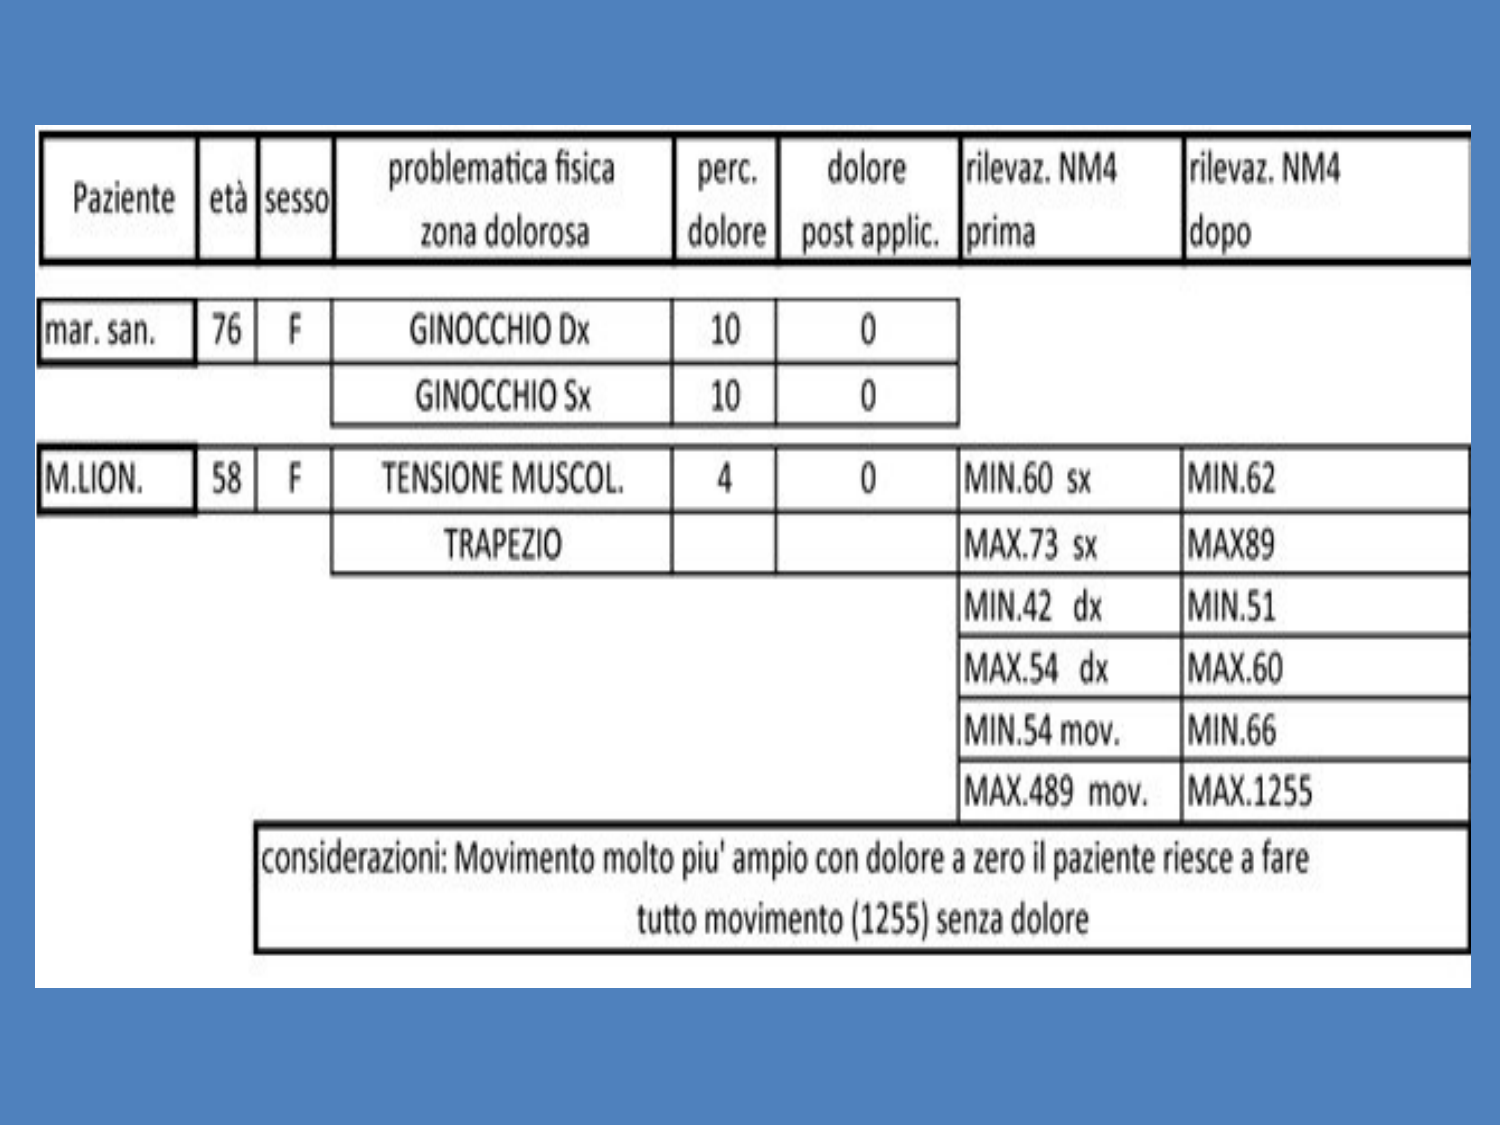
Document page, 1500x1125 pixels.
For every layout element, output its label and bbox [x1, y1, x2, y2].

picture [35, 125, 1471, 988]
